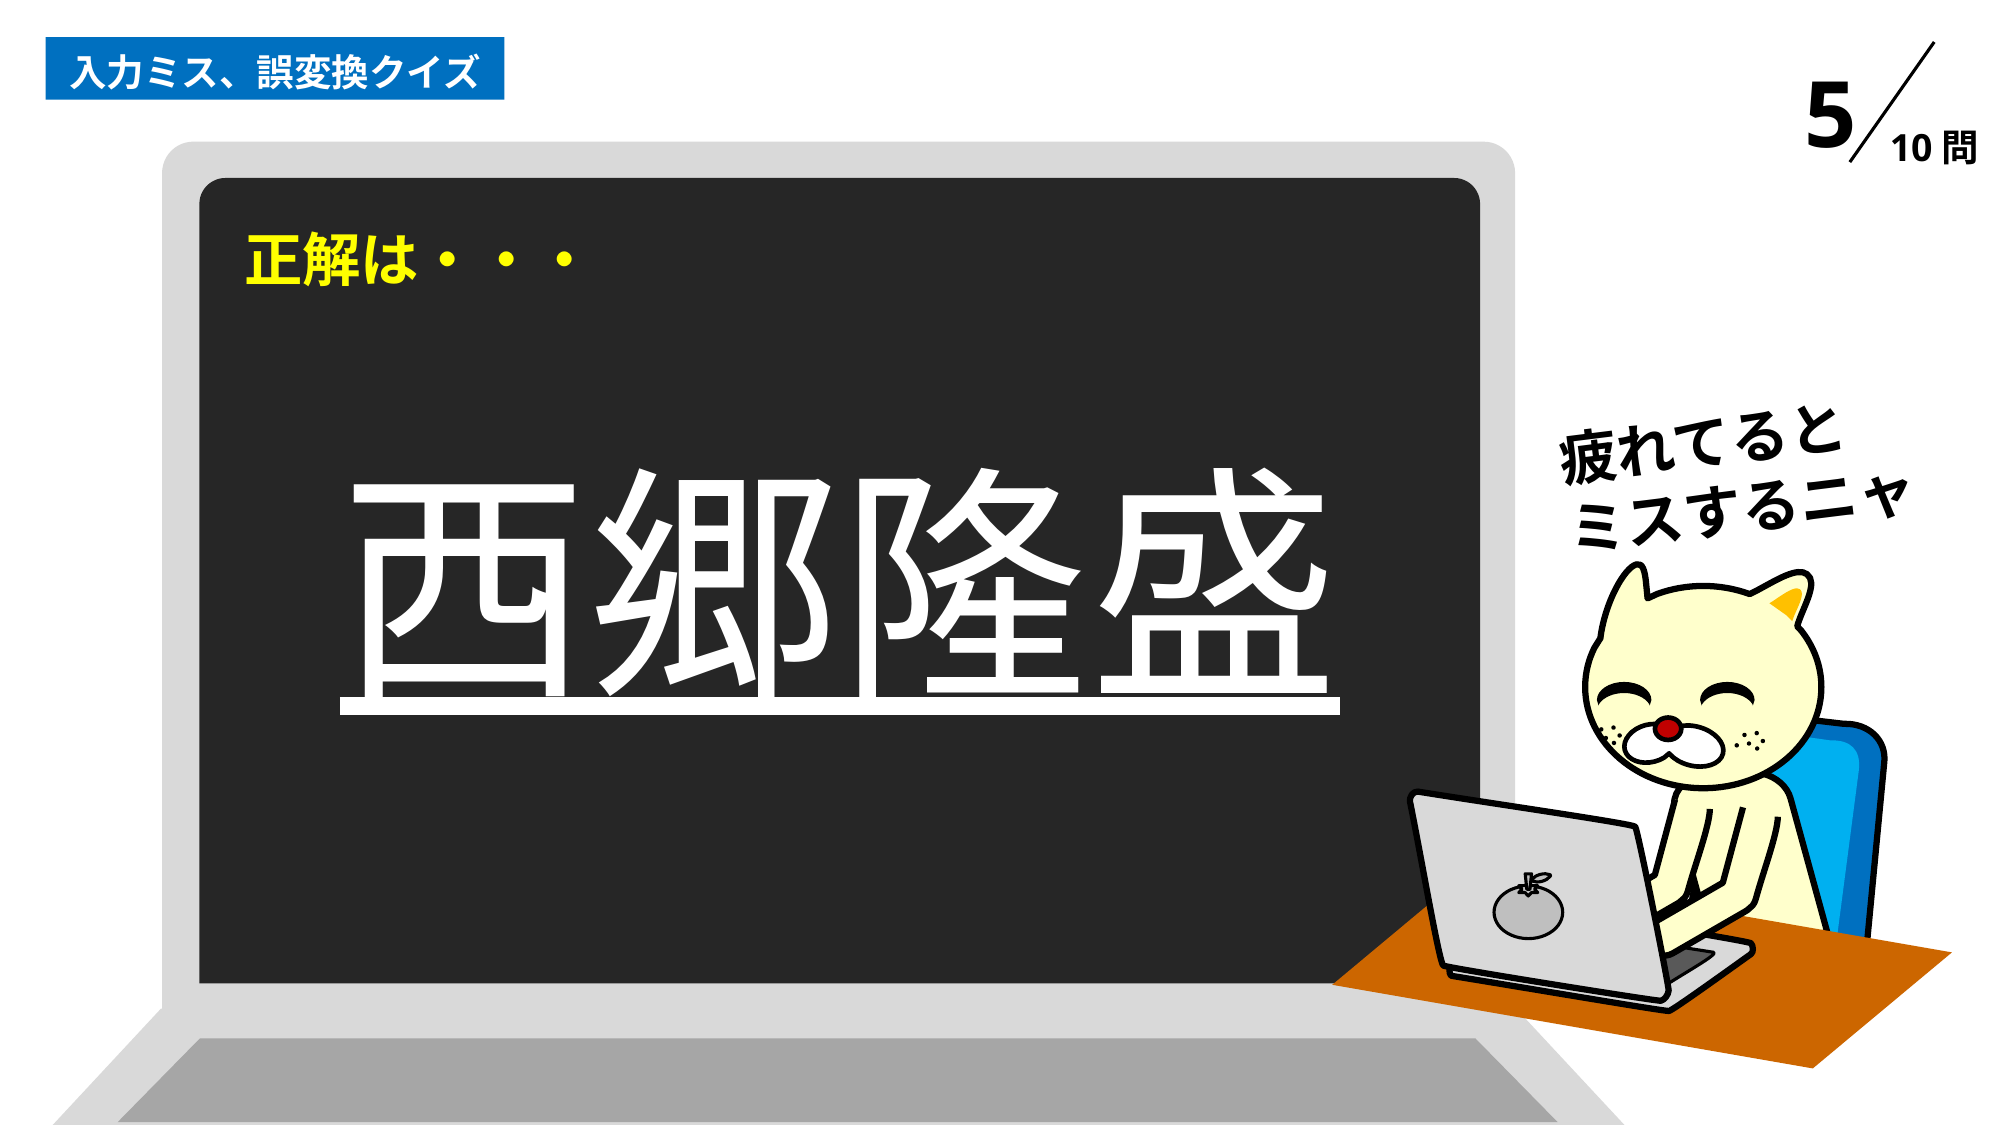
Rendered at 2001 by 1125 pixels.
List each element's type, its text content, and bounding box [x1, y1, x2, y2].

text_box [1674, 774, 1827, 930]
text_box [1766, 737, 1860, 932]
text_box [1688, 807, 1778, 916]
text_box 正解は・・・ [229, 215, 609, 301]
text_box [1654, 717, 1682, 740]
text_box 5 [1789, 48, 1872, 173]
text_box [1700, 681, 1755, 706]
text_box [1332, 936, 1449, 1006]
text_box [1734, 730, 1766, 751]
text_box [1672, 799, 1710, 891]
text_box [1849, 41, 1935, 163]
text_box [1598, 725, 1623, 746]
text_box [1452, 917, 1750, 1001]
text_box [1596, 681, 1652, 706]
text_box [1625, 723, 1724, 767]
text_box [1807, 720, 1885, 937]
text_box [1395, 810, 1683, 982]
text_box 疲れてると ミスするニャ [1539, 371, 1936, 573]
text_box [1692, 885, 1698, 899]
text_box [117, 1038, 1558, 1123]
text_box [1769, 588, 1802, 622]
text_box 西郷隆盛 [324, 421, 1355, 737]
text_box 10問 [1875, 116, 1995, 177]
text_box [1585, 564, 1822, 789]
text_box [199, 177, 1481, 984]
text_box [1471, 917, 1952, 1069]
text_box [162, 141, 1516, 1008]
text_box [52, 1008, 1625, 1125]
text_box 入力ミス、誤変換クイズ [45, 37, 505, 100]
